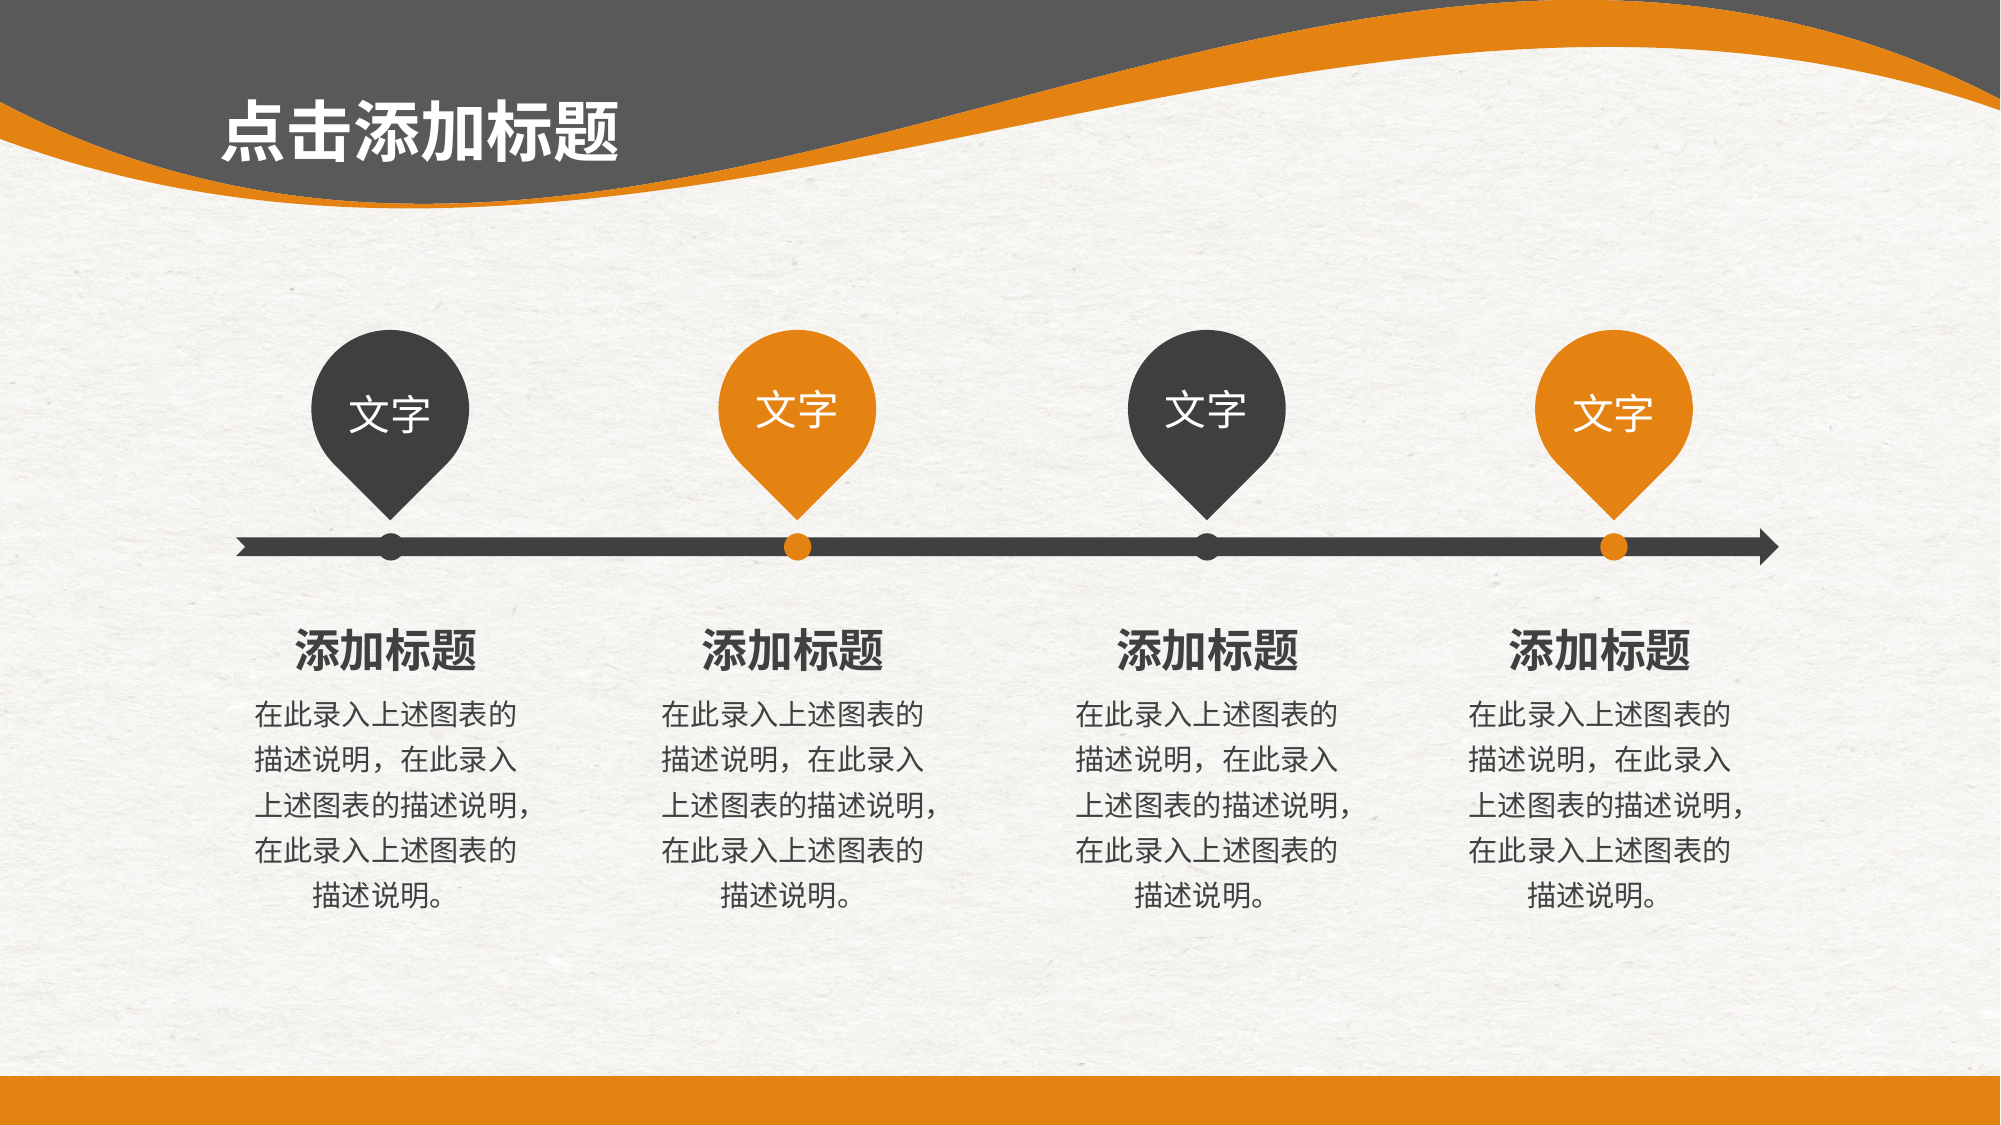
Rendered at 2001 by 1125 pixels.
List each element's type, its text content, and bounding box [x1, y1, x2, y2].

text_box 在此录入上述图表的描述说明，在此录入上述图表的描述说明，在此录入上述图表的描述说明。 [1048, 678, 1367, 921]
text_box [233, 536, 380, 558]
text_box [402, 536, 787, 558]
text_box [1599, 532, 1629, 562]
text_box 添加标题 [1493, 614, 1707, 678]
text_box [1192, 532, 1222, 562]
text_box [809, 536, 1196, 558]
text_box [1127, 329, 1286, 488]
text_box [376, 532, 406, 562]
text_box 添加标题 [686, 614, 900, 678]
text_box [1534, 329, 1693, 488]
text_box [782, 532, 813, 562]
text_box 添加标题 [279, 614, 493, 678]
text_box 在此录入上述图表的描述说明，在此录入上述图表的描述说明，在此录入上述图表的描述说明，在此录入上述图表的描述说明，在此录入描述说明。 您的内容打在这里，或者通过复制您的文本后，在此框中选择粘贴，并选择只保留文字。您的内容打在这里，或者通过复制您的文本后。 [0, 47, 2000, 1076]
text_box 在此录入上述图表的描述说明，在此录入上述图表的描述说明，在此录入上述图表的描述说明。 [1441, 678, 1760, 921]
text_box 添加标题 [1100, 614, 1315, 678]
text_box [718, 329, 877, 488]
text_box [1625, 525, 1781, 569]
text_box 点击添加标题 [204, 82, 636, 178]
text_box 在此录入上述图表的描述说明，在此录入上述图表的描述说明，在此录入上述图表的描述说明。 [226, 678, 545, 921]
text_box [1218, 536, 1603, 558]
text_box 在此录入上述图表的描述说明，在此录入上述图表的描述说明，在此录入上述图表的描述说明。 [634, 678, 953, 921]
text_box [311, 329, 469, 488]
